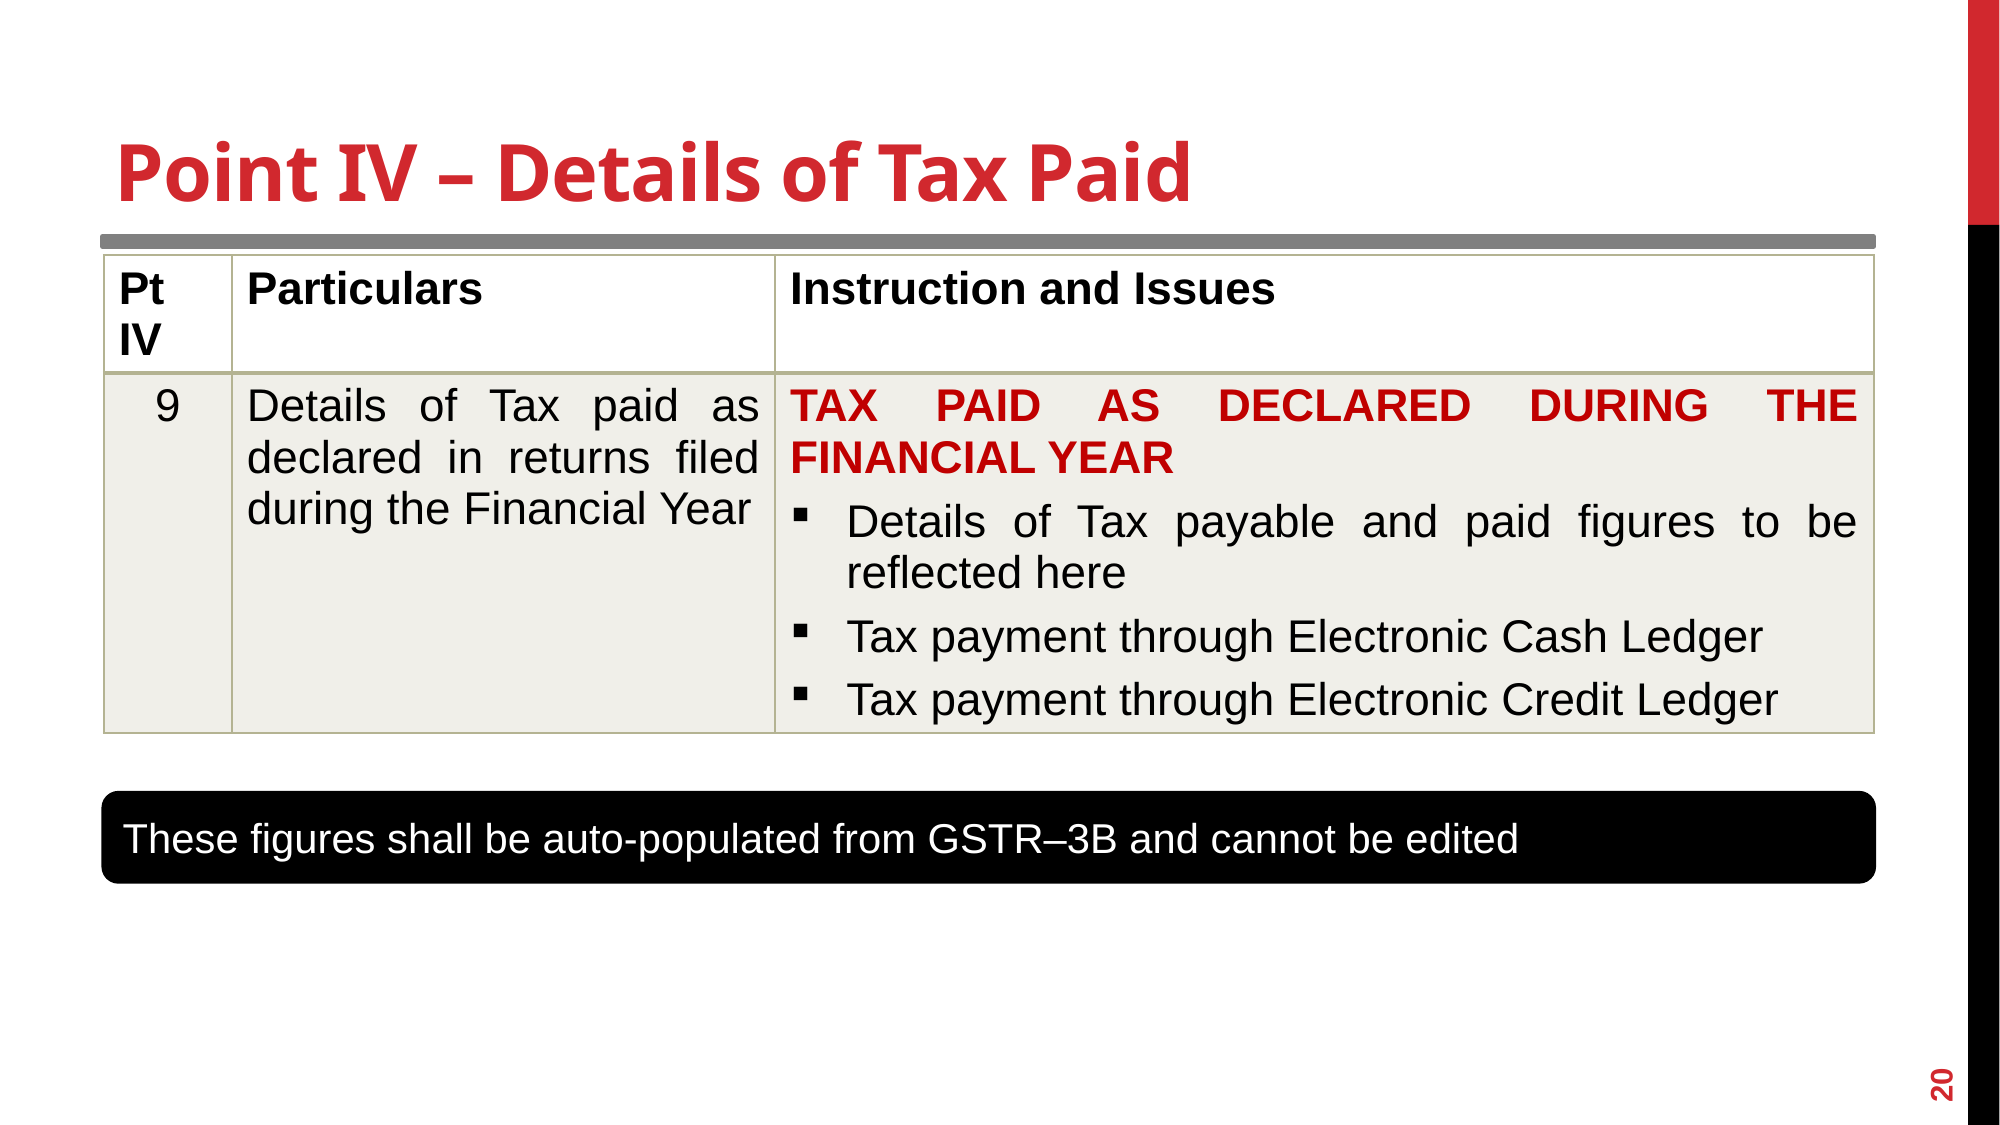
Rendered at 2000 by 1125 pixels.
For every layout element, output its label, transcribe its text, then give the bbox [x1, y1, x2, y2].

slide_number 20 [1909, 1025, 1971, 1118]
title Point IV – Details of Tax Paid [99, 25, 1874, 225]
table_cell 9 [105, 375, 231, 732]
table_header Pt IV [105, 256, 231, 371]
table_cell TAX PAID AS DECLARED DURING THE FINANCIAL YEAR Details of Tax payable and paid figures to be reflected here Tax payment through Electronic Cash Ledger Tax payment through Electronic Credit Ledger [776, 375, 1873, 732]
table_header Particulars [233, 256, 774, 371]
text_box These figures shall be auto-populated from GSTR–3B and cannot be edited [101, 790, 1877, 884]
table_cell Details of Tax paid as declared in returns filed during the Financial Year [233, 375, 774, 732]
table_header Instruction and Issues [776, 256, 1873, 371]
